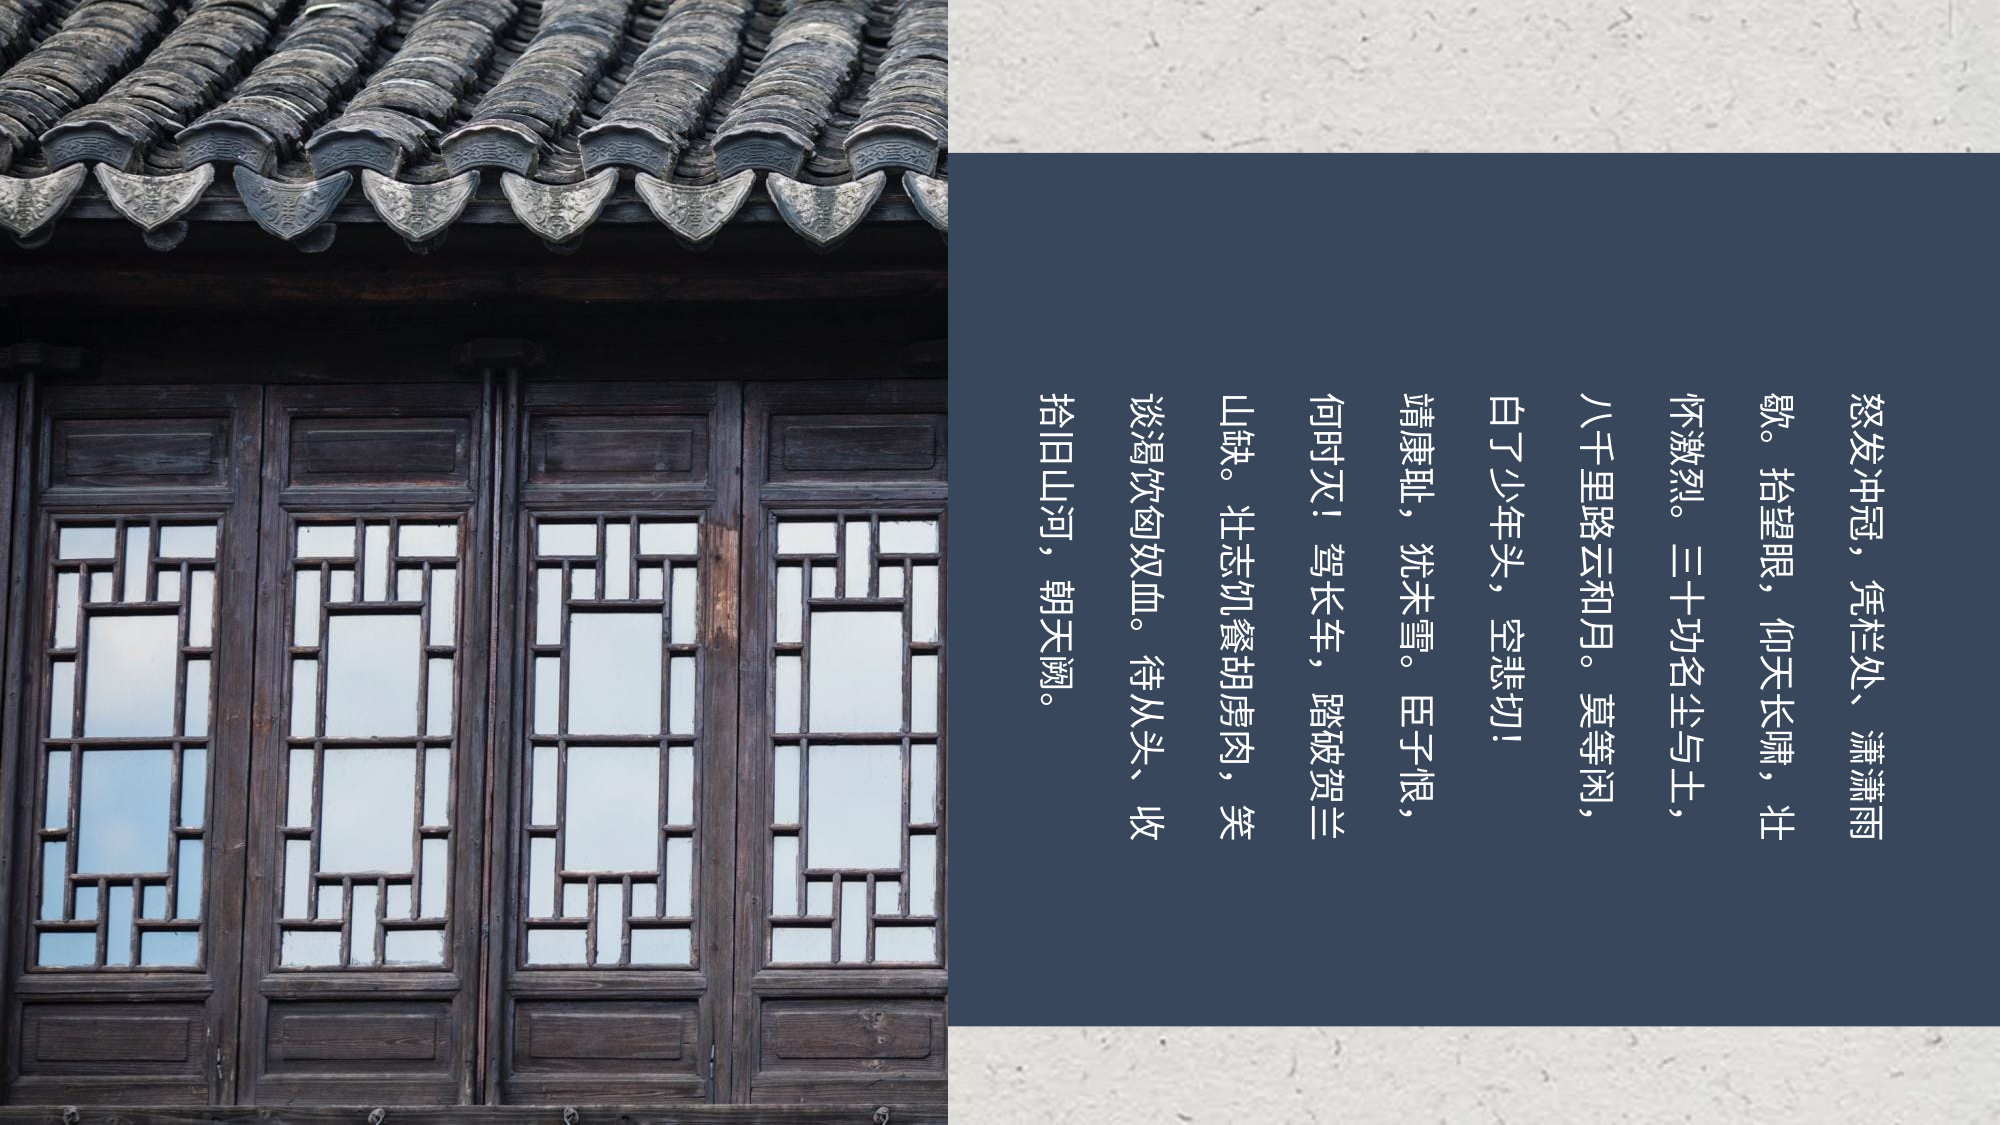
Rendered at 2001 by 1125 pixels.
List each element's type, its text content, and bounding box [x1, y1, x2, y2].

picture [0, 0, 2000, 1125]
text_box [948, 152, 2000, 1027]
text_box 怒发冲冠，凭栏处、潇潇雨歇。抬望眼，仰天长啸，壮怀激烈。三十功名尘与土，八千里路云和月。莫等闲，白了少年头，空悲切！ 靖康耻，犹未雪。臣子恨，何时灭！驾长车，踏破贺兰山缺。壮志饥餐胡虏肉，笑谈渴饮匈奴血。待从头、收拾旧山河，朝天阙。 [1004, 377, 1944, 865]
